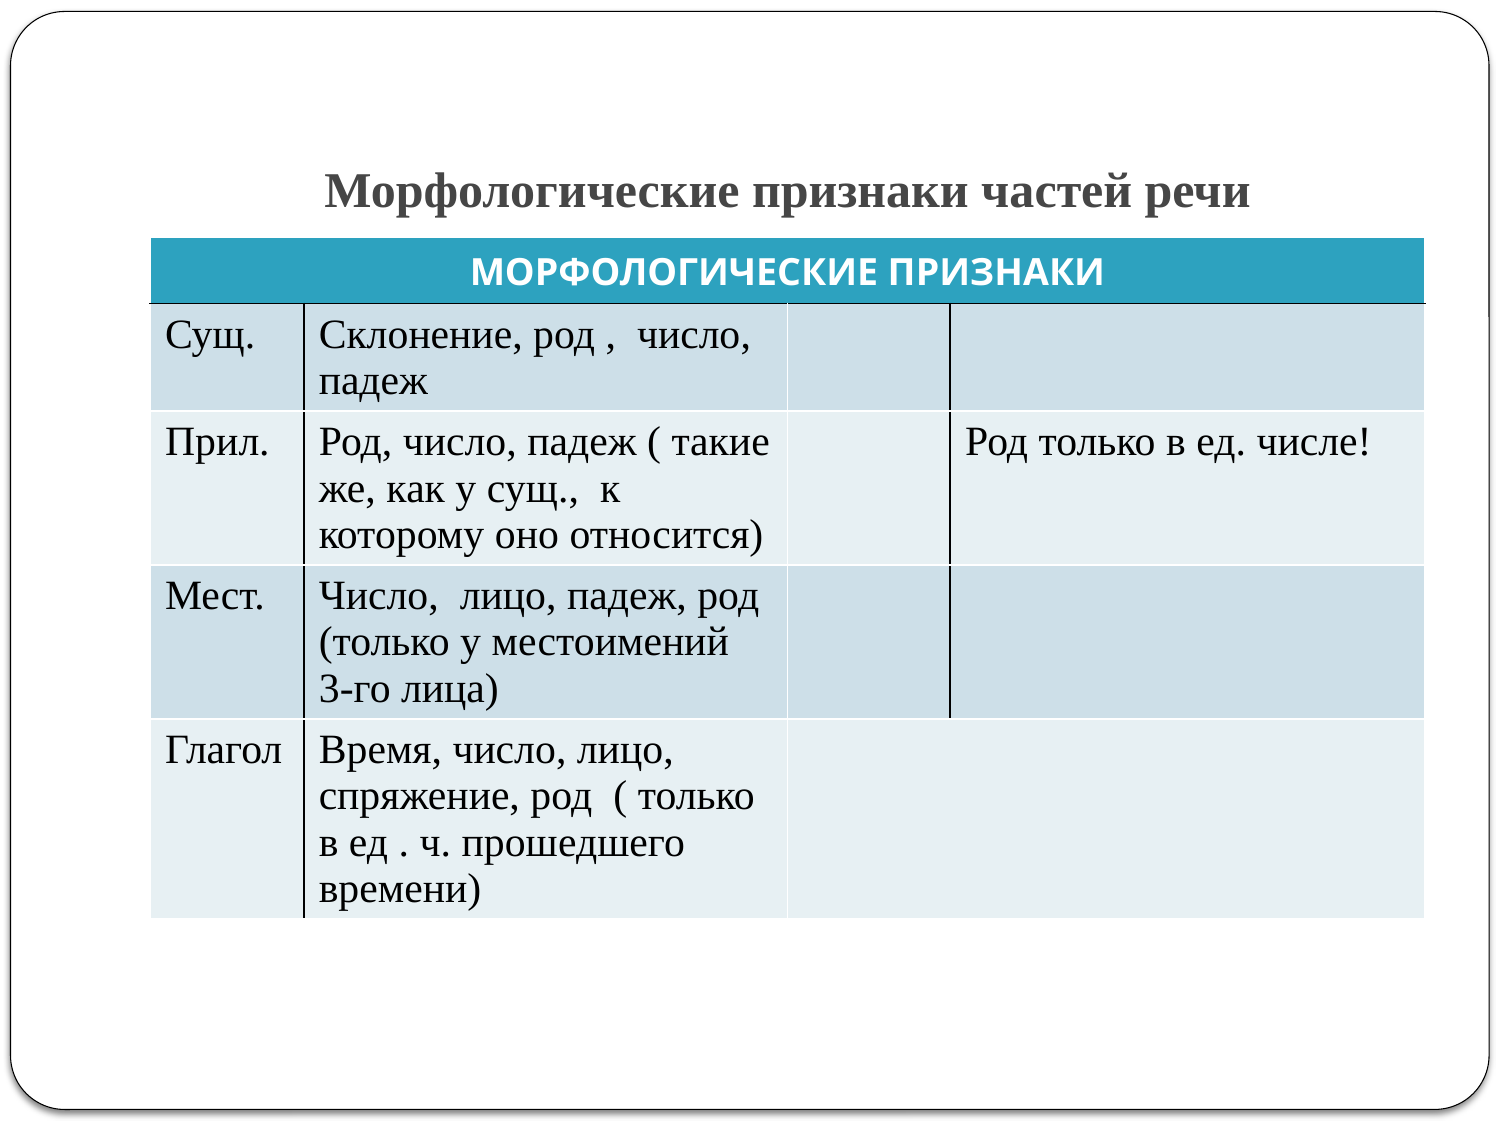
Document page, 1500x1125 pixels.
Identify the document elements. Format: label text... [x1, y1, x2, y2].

table_cell Род только в ед. числе! [951, 412, 1424, 564]
table_cell Прил. [151, 412, 303, 564]
table_cell [951, 566, 1424, 718]
table_cell Глагол [151, 720, 303, 918]
table_cell [788, 412, 949, 564]
table_cell Сущ. [151, 304, 303, 410]
table_cell [788, 720, 1424, 918]
table_cell [788, 304, 949, 410]
table_cell Род, число, падеж ( такие же, как у сущ., к которому оно относится) [305, 412, 787, 564]
title Морфологические признаки частей речи [150, 45, 1425, 233]
table_cell Число, лицо, падеж, род (только у местоимений 3-го лица) [305, 566, 787, 718]
table_cell [788, 566, 949, 718]
table_cell Время, число, лицо, спряжение, род ( только в ед . ч. прошедшего времени) [305, 720, 787, 918]
table_cell Мест. [151, 566, 303, 718]
table_header МОРФОЛОГИЧЕСКИЕ ПРИЗНАКИ [151, 238, 1424, 303]
table_cell [951, 304, 1424, 410]
table_cell Склонение, род , число, падеж [305, 304, 787, 410]
